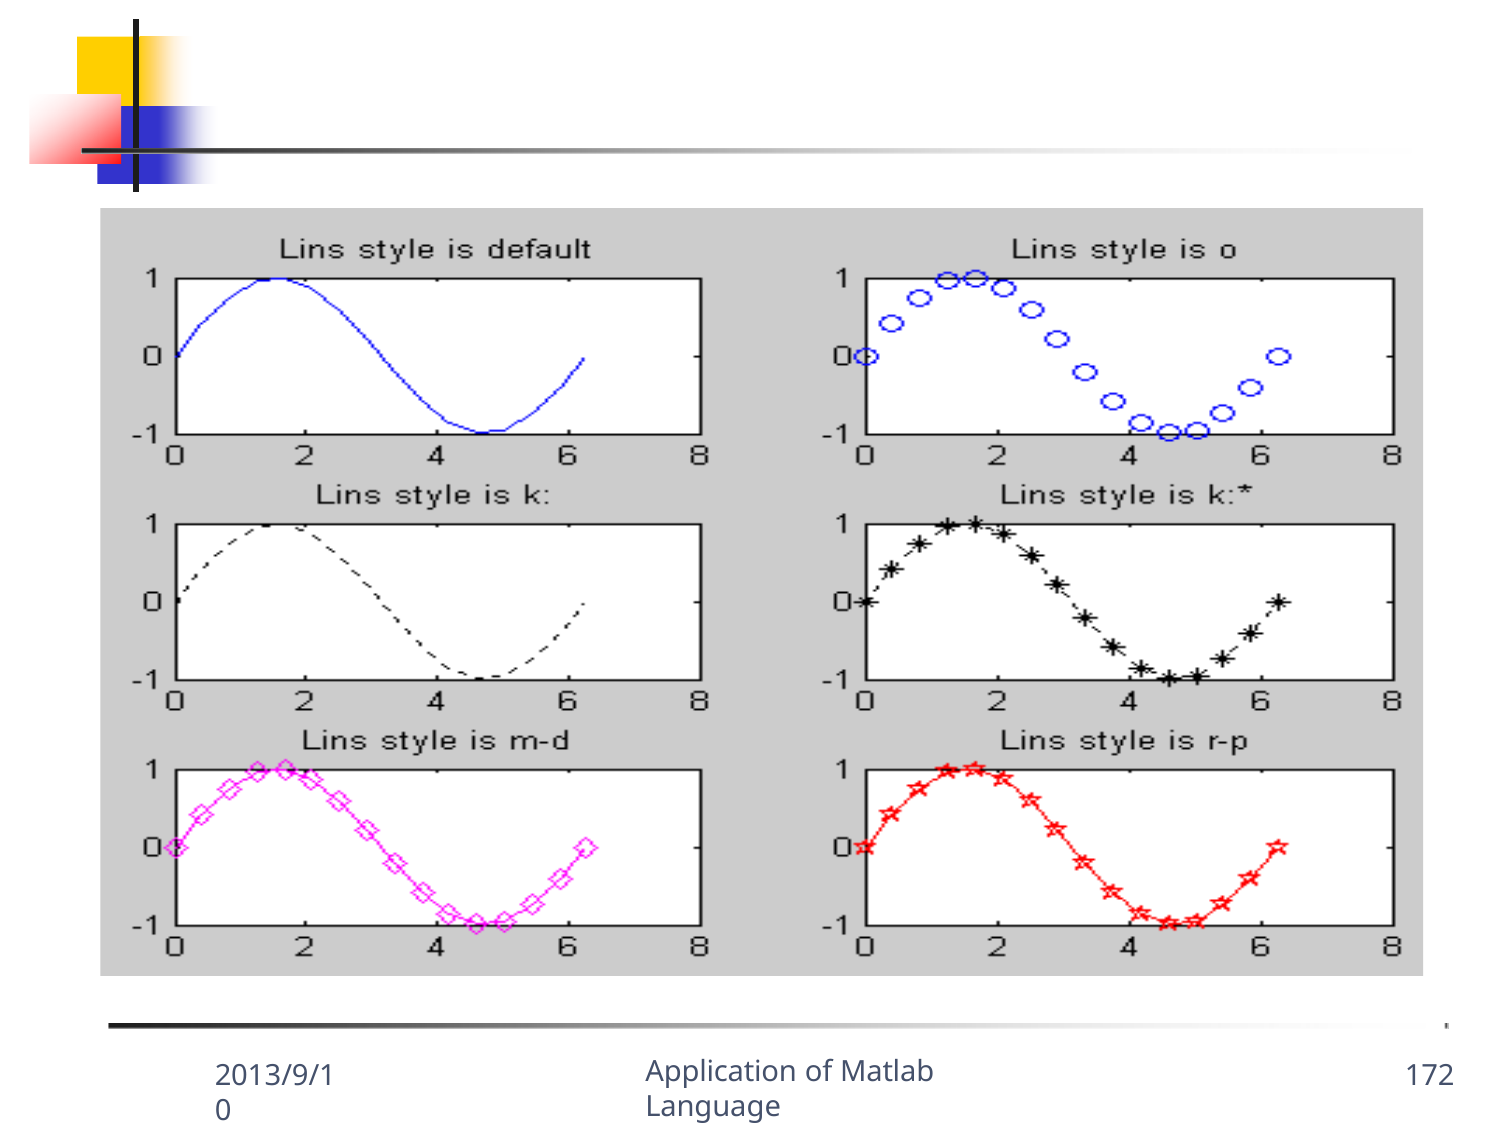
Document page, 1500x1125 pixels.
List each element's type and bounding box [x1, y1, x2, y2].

picture [108, 1023, 1458, 1029]
text_box [100, 208, 1424, 976]
slide_number [1400, 1056, 1457, 1125]
slide_number [643, 1051, 987, 1125]
footer [212, 1056, 351, 1125]
picture [29, 36, 1431, 184]
